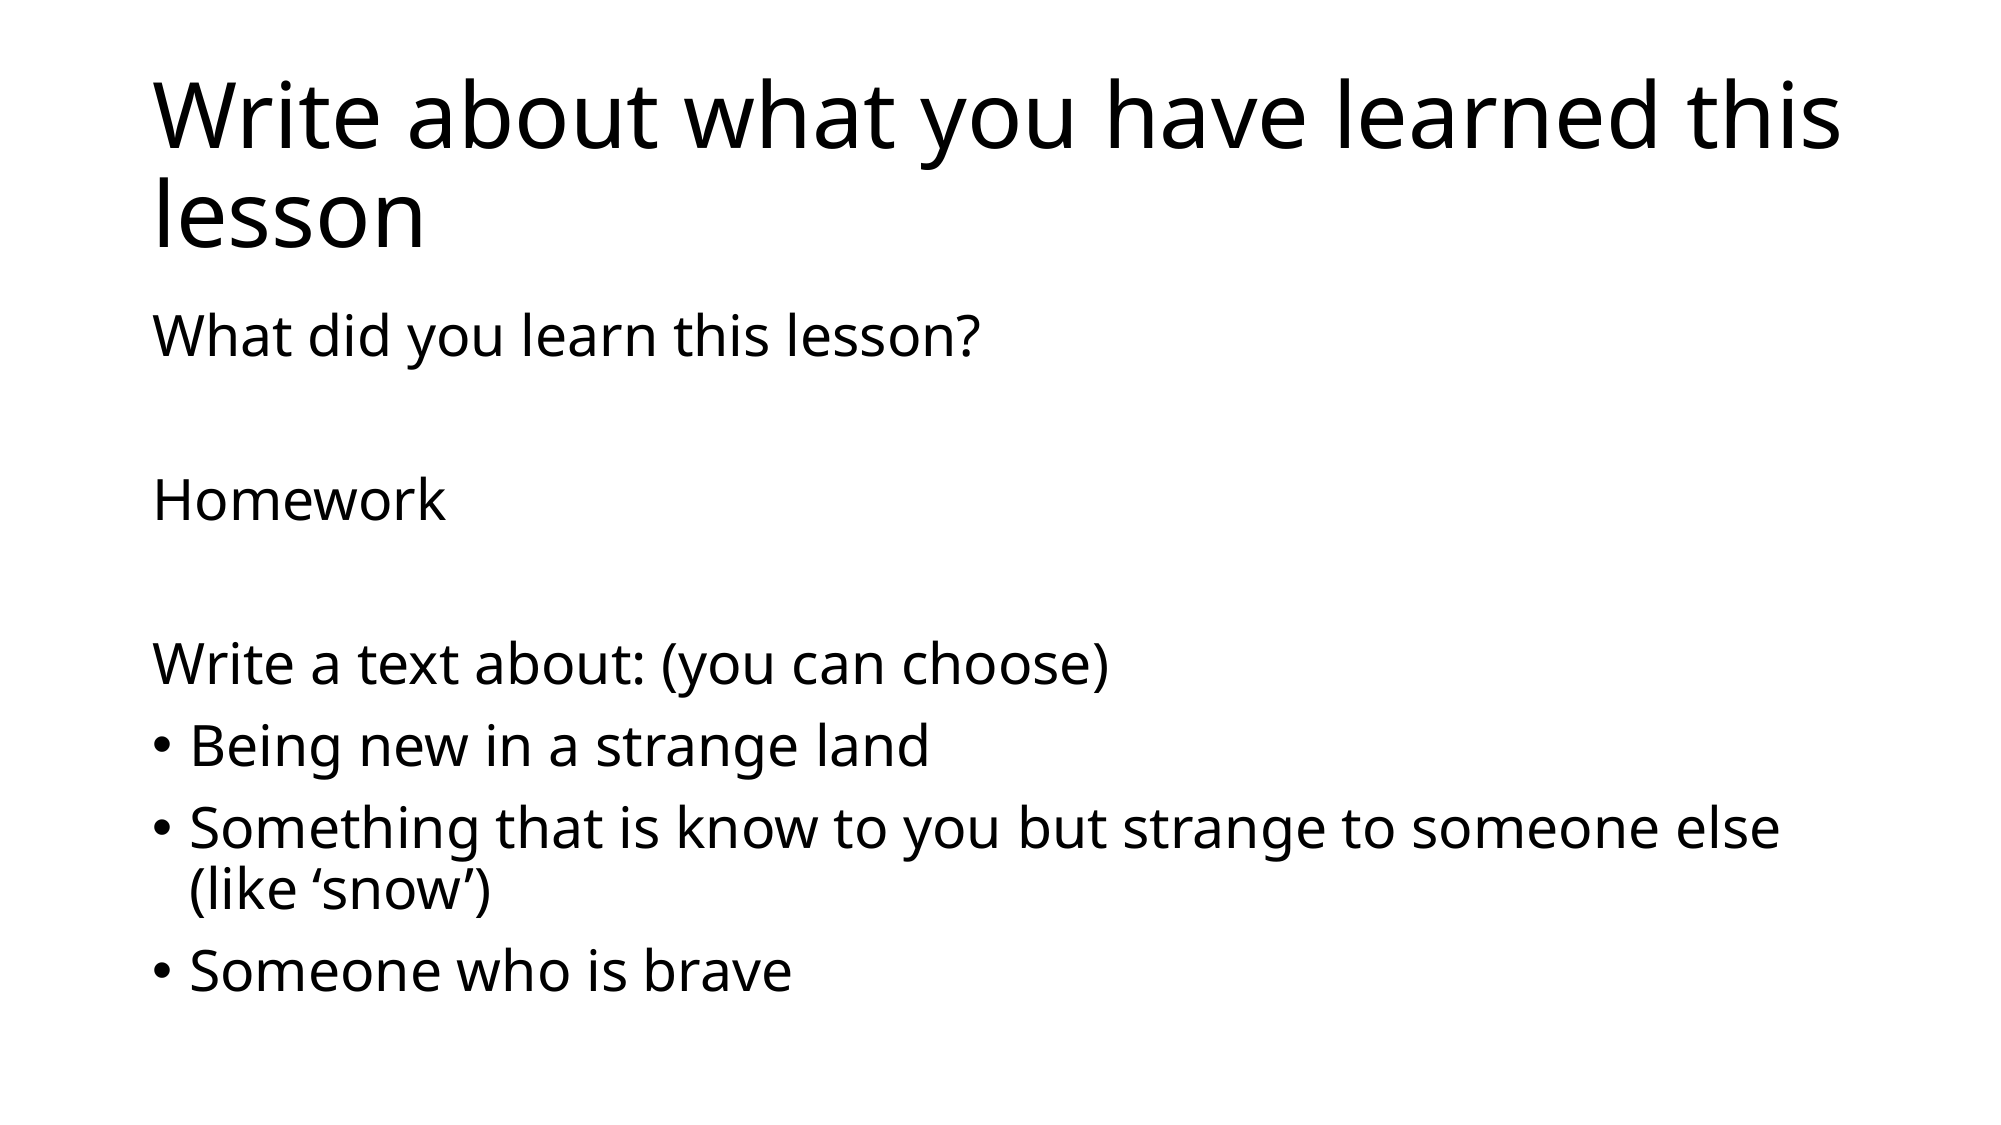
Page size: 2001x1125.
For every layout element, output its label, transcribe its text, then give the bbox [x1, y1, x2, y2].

title Write about what you have learned this lesson [137, 59, 1863, 278]
list What did you learn this lesson? Homework Write a text about: (you can choose) Being new in a strange land Something that is know to you but strange to someone else (like ‘snow’) Someone who is brave [137, 299, 1863, 1014]
